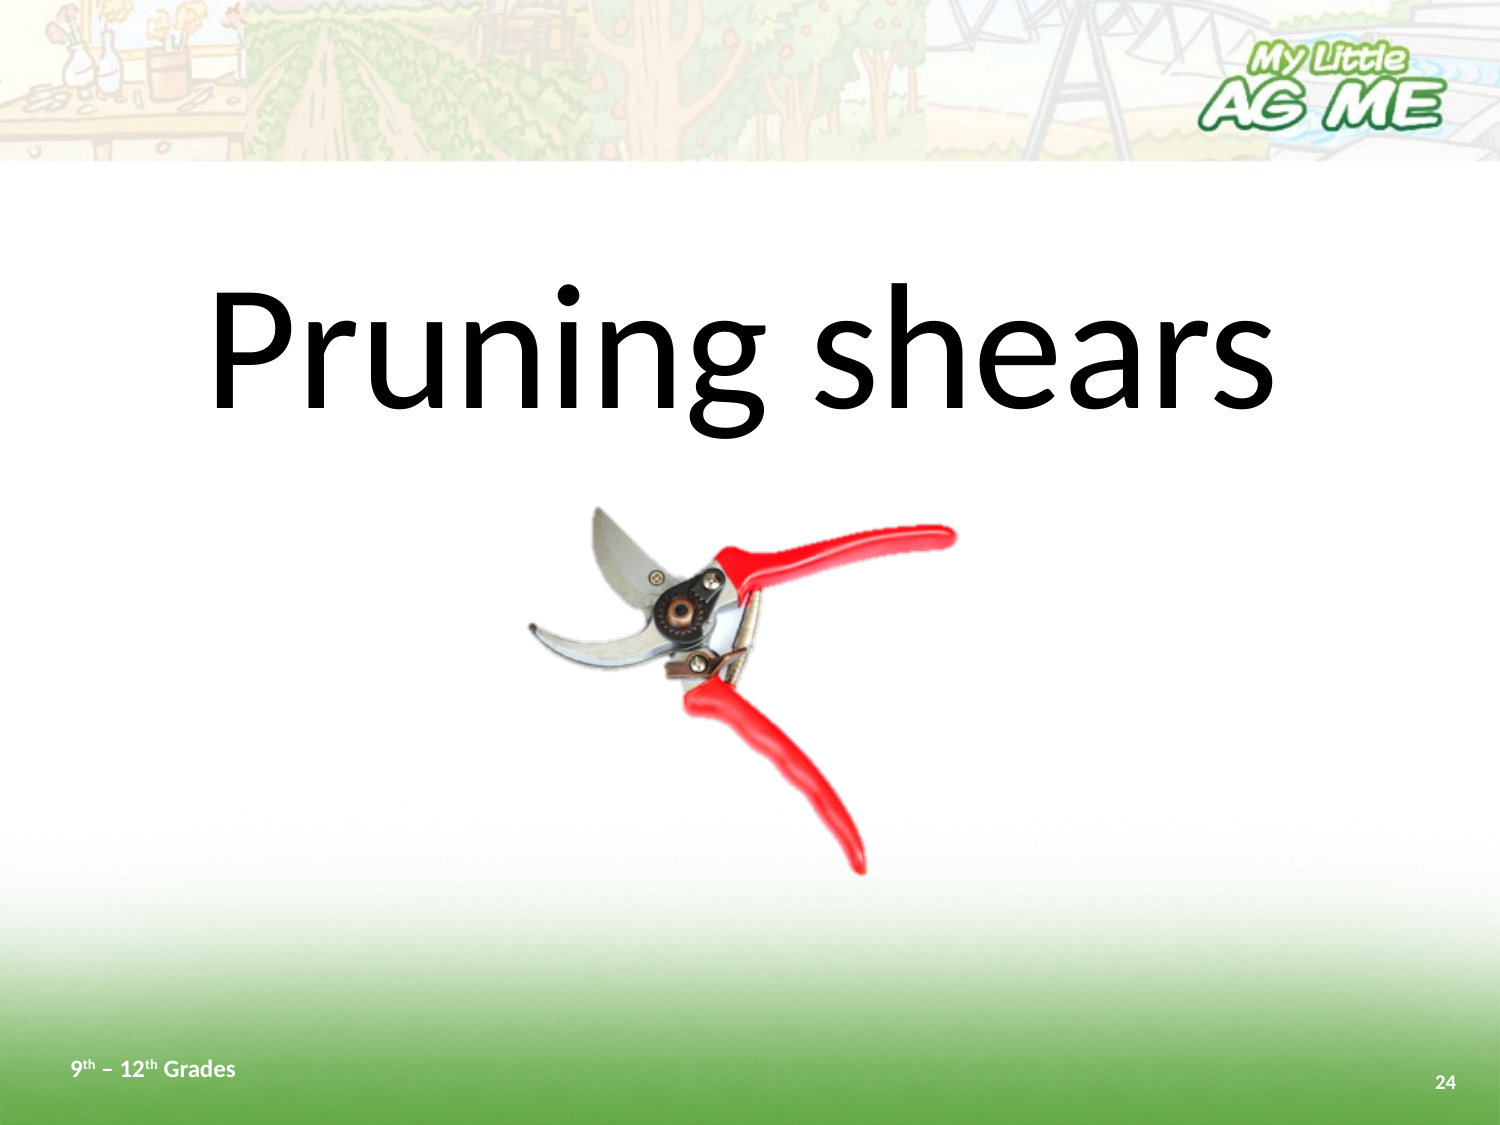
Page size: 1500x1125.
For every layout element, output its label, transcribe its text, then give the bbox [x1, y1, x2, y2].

text_box Pruning shears [133, 220, 1352, 452]
picture [0, 0, 1500, 1125]
